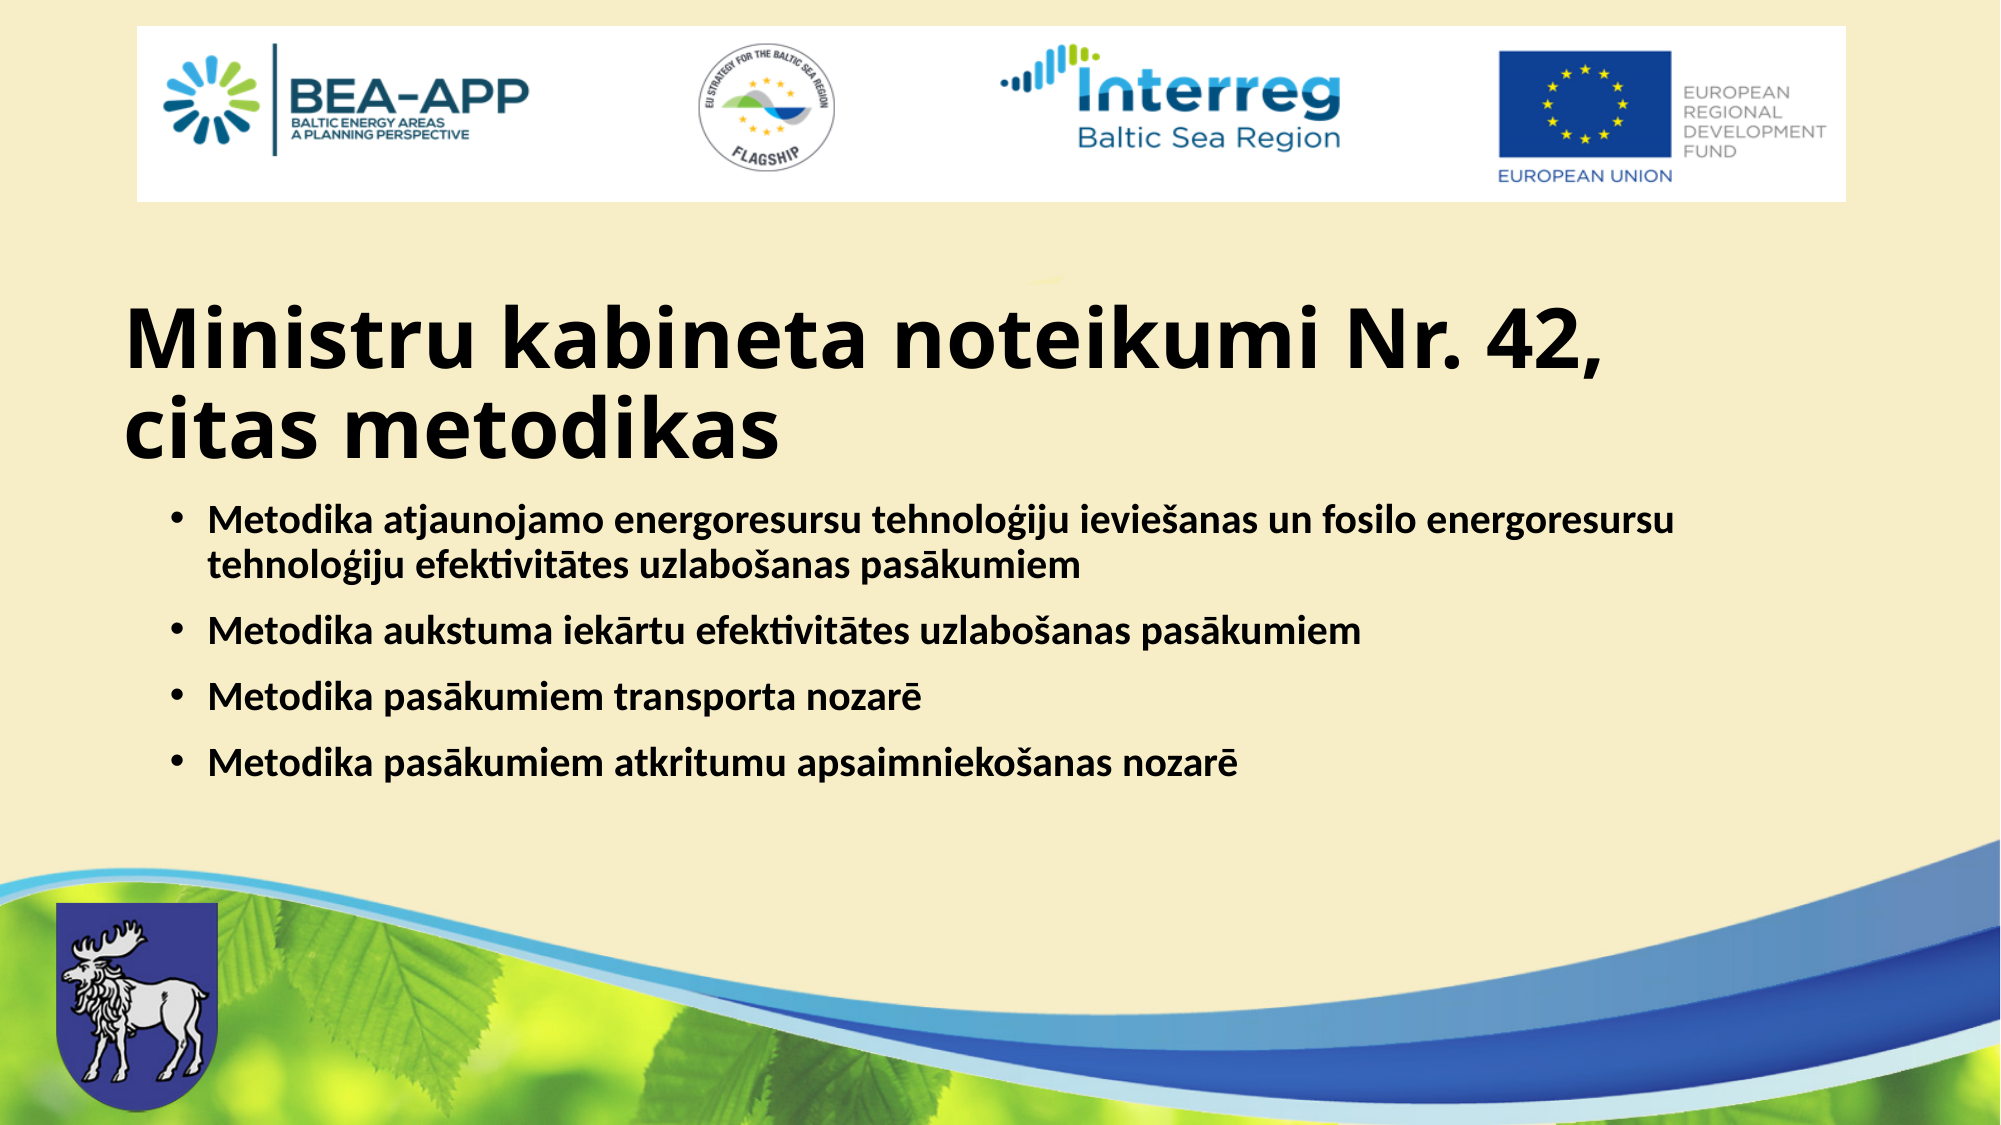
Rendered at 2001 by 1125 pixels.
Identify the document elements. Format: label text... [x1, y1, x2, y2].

picture [0, 0, 2001, 1125]
list Metodika atjaunojamo energoresursu tehnoloģiju ieviešanas un fosilo energoresursu tehnoloģiju efektivitātes uzlabošanas pasākumiem Metodika aukstuma iekārtu efektivitātes uzlabošanas pasākumiem Metodika pasākumiem transporta nozarē Metodika pasākumiem atkritumu apsaimniekošanas nozarē [154, 490, 1880, 1125]
title Ministru kabineta noteikumi Nr. 42, citas metodikas [108, 278, 1834, 496]
